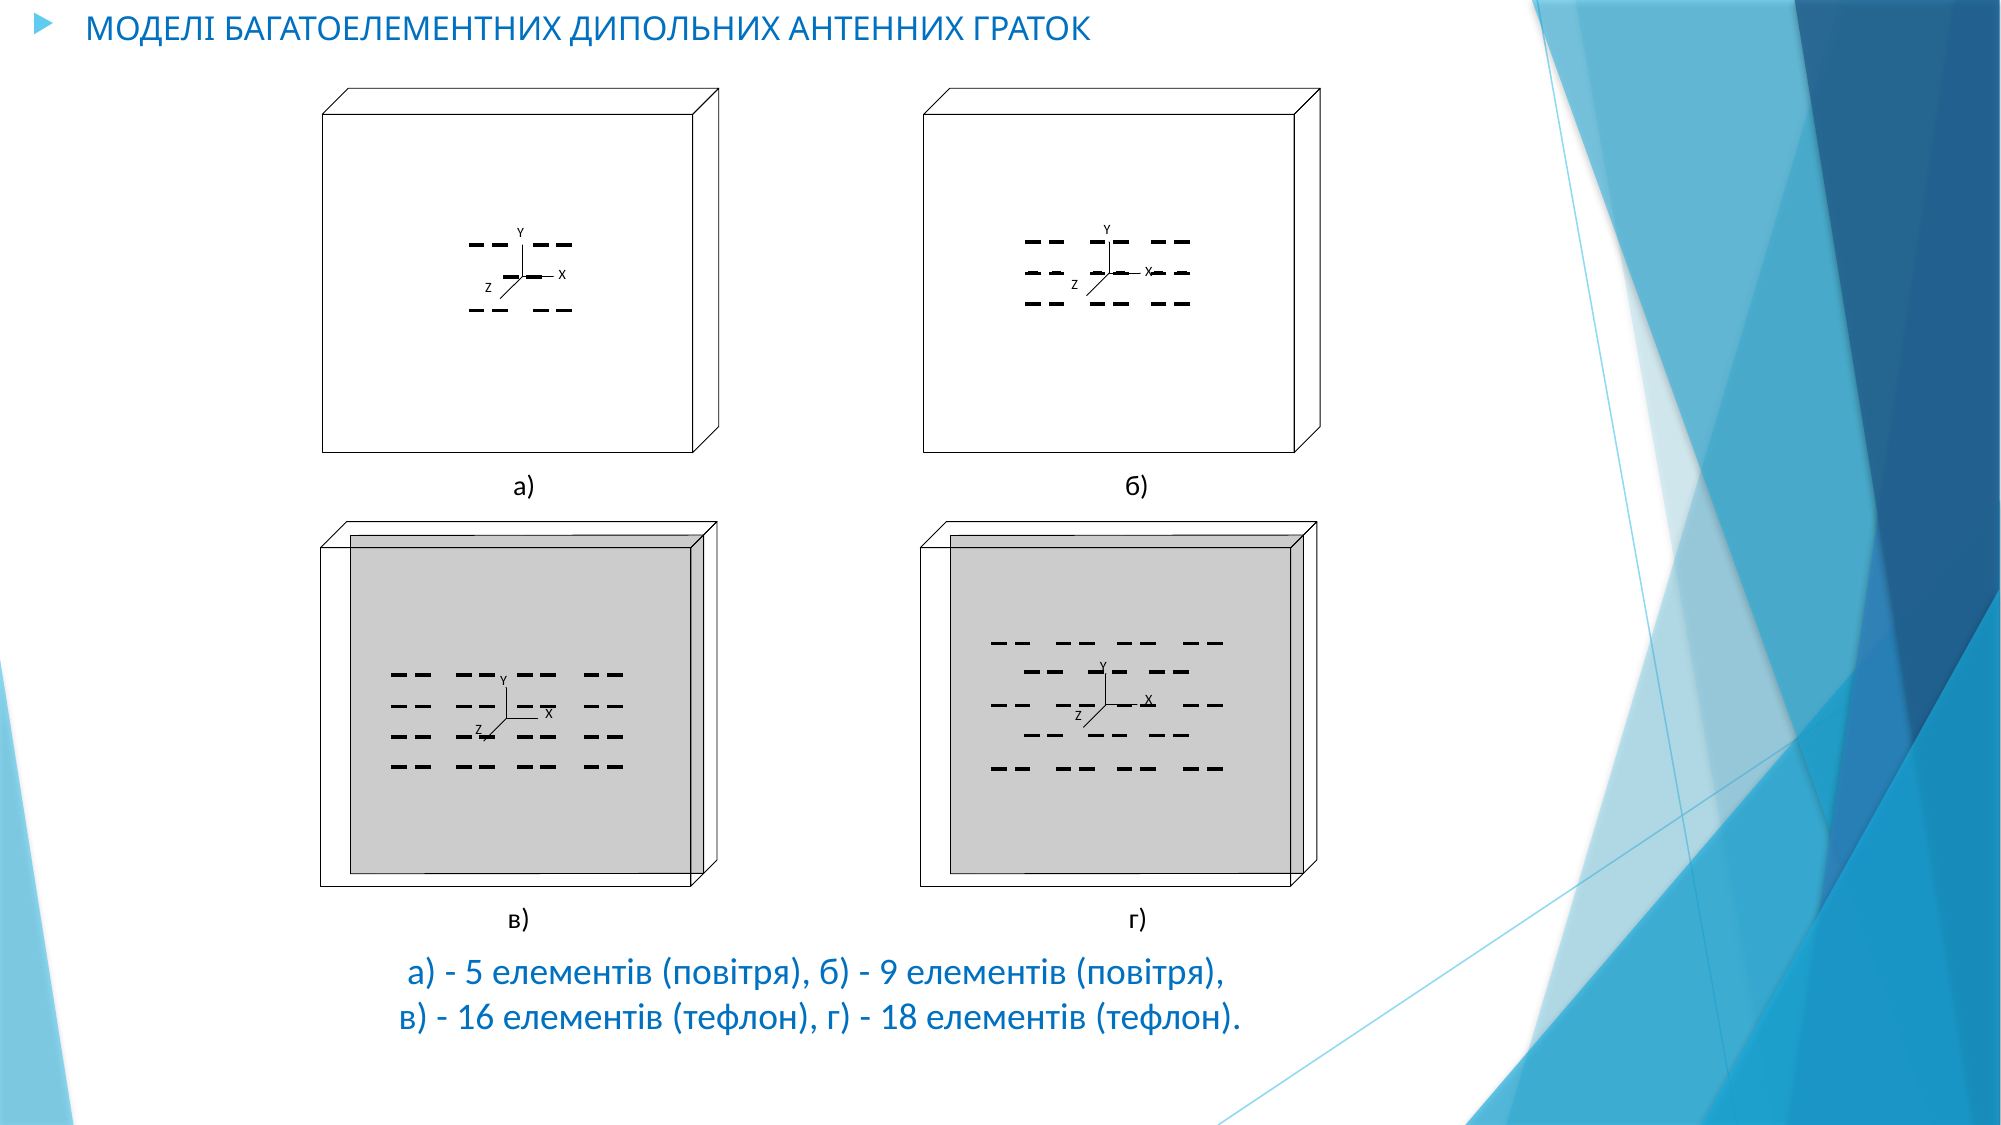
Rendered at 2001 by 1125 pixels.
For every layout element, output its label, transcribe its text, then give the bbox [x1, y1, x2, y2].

text_box а) - 5 елементів (повітря), б) - 9 елементів (повітря), в) - 16 елементів (тефлон), г) - 18 елементів (тефлон). [320, 946, 1321, 1044]
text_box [318, 54, 1322, 939]
list Моделі багатоелементних дипольних антенних граток [16, 0, 1679, 55]
